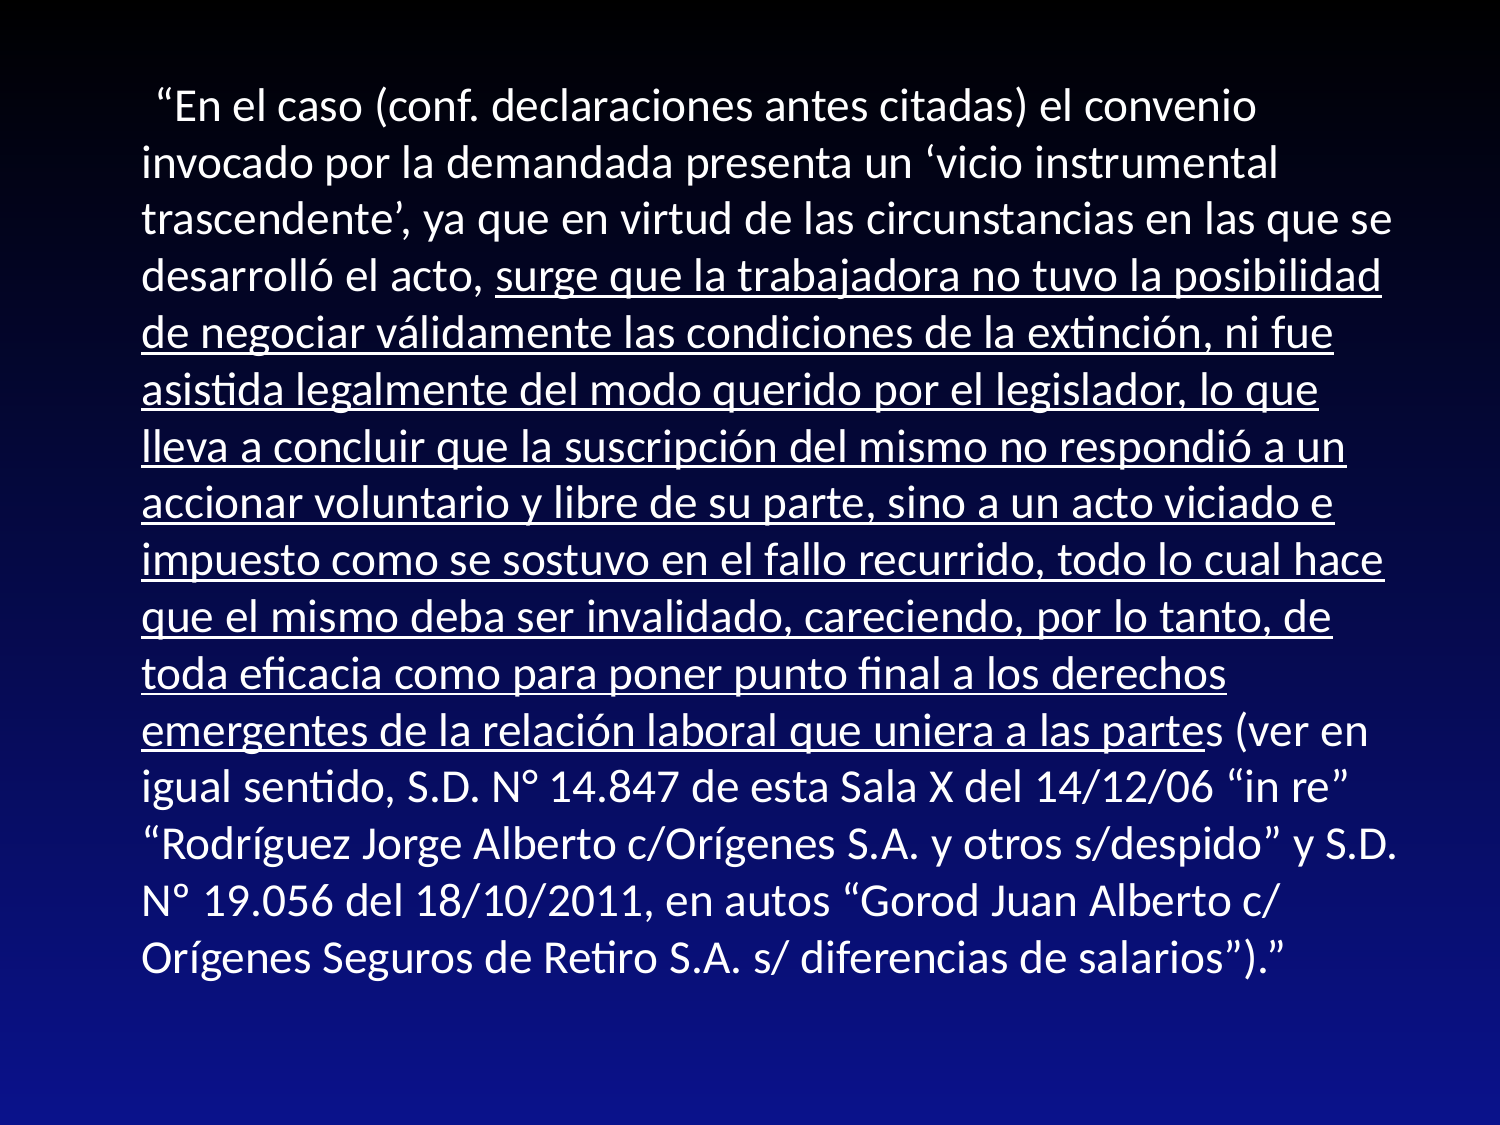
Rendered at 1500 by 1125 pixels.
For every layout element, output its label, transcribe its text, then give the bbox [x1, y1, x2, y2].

list “En el caso (conf. declaraciones antes citadas) el convenio invocado por la demandada presenta un ‘vicio instrumental trascendente’, ya que en virtud de las circunstancias en las que se desarrolló el acto, surge que la trabajadora no tuvo la posibilidad de negociar válidamente las condiciones de la extinción, ni fue asistida legalmente del modo querido por el legislador, lo que lleva a concluir que la suscripción del mismo no respondió a un accionar voluntario y libre de su parte, sino a un acto viciado e impuesto como se sostuvo en el fallo recurrido, todo lo cual hace que el mismo deba ser invalidado, careciendo, por lo tanto, de toda eficacia como para poner punto final a los derechos emergentes de la relación laboral que uniera a las partes (ver en igual sentido, S.D. N° 14.847 de esta Sala X del 14/12/06 “in re” “Rodríguez Jorge Alberto c/Orígenes S.A. y otros s/despido” y S.D. Nº 19.056 del 18/10/2011, en autos “Gorod Juan Alberto c/ Orígenes Seguros de Retiro S.A. s/ diferencias de salarios”).” [74, 66, 1426, 1006]
